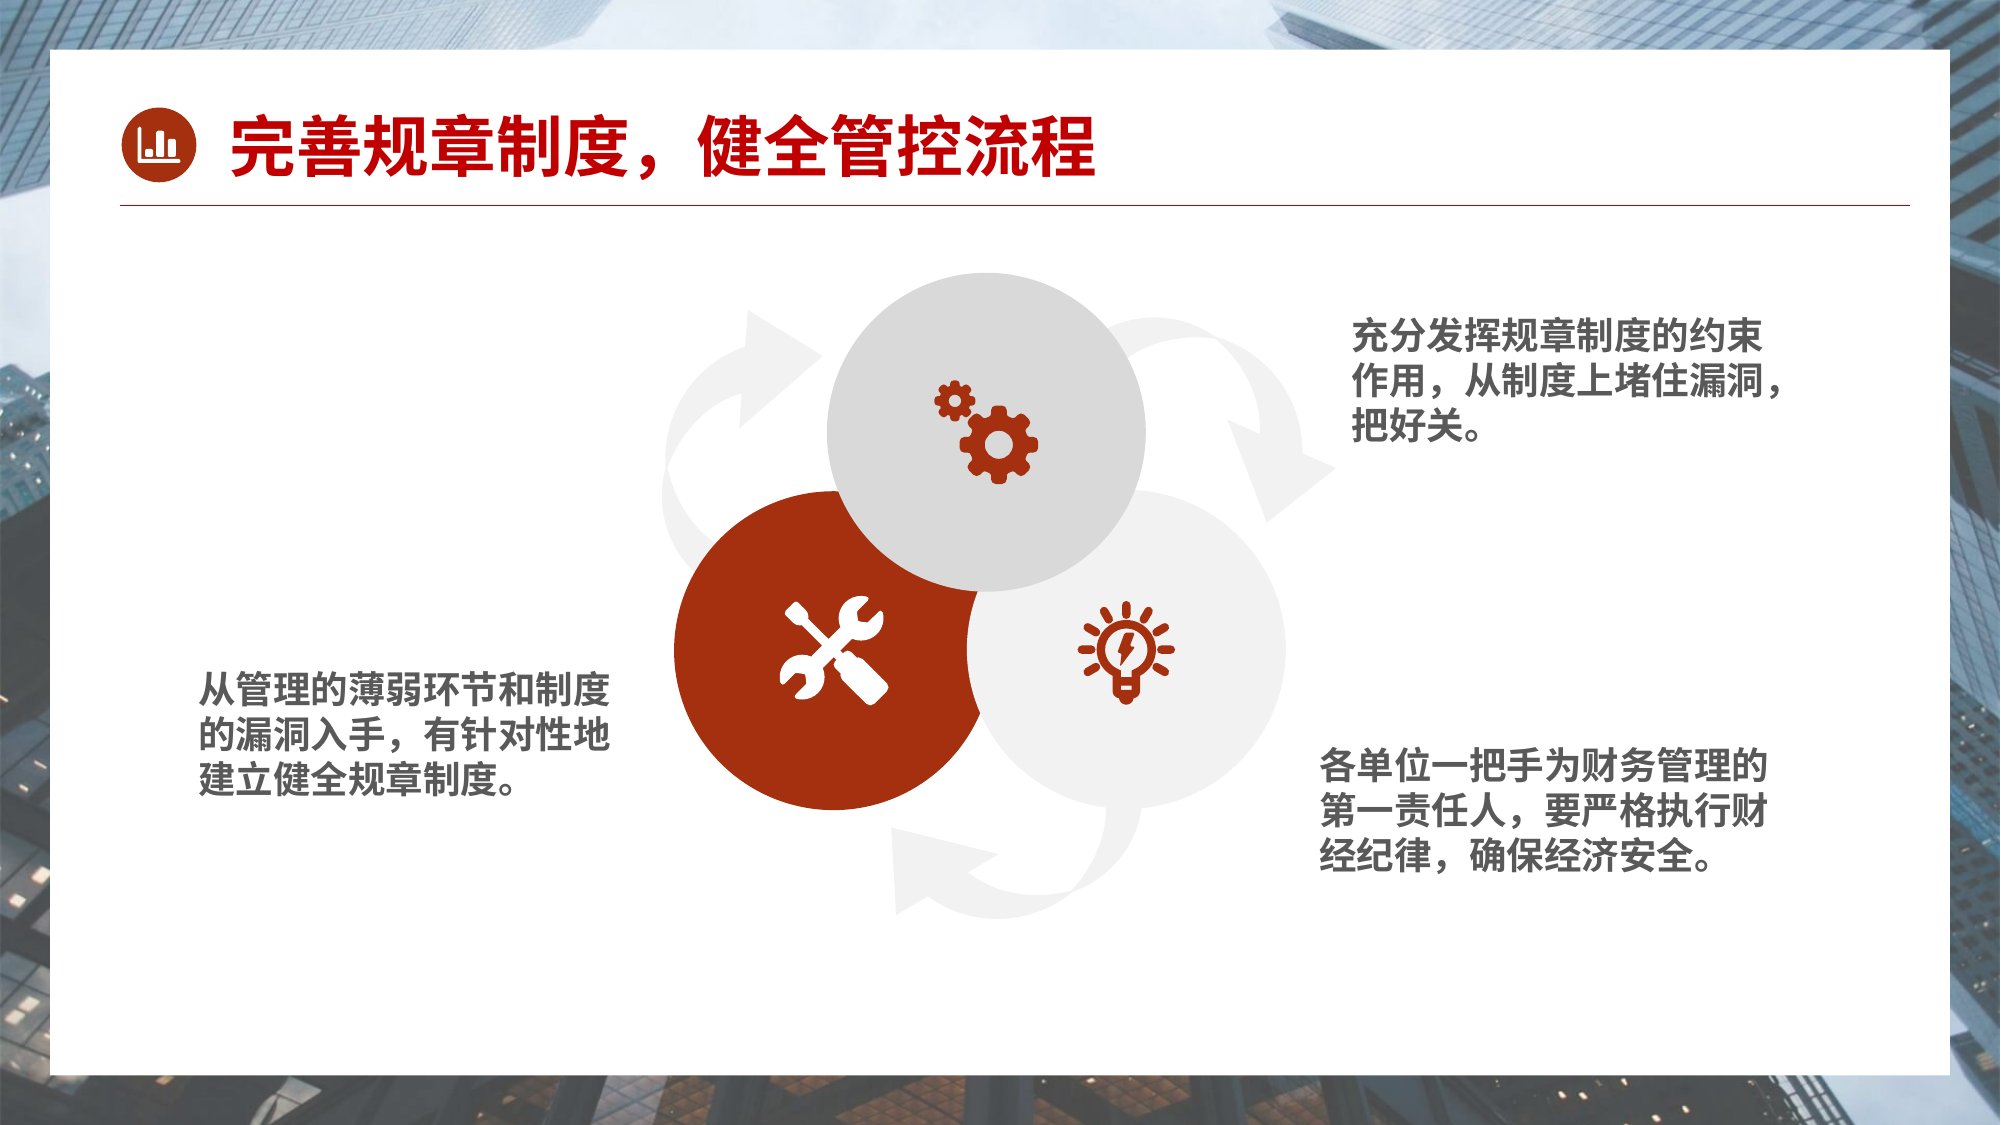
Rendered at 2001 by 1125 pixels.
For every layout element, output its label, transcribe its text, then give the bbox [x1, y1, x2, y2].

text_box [121, 107, 197, 183]
text_box 各单位一把手为财务管理的第一责任人，要严格执行财经纪律，确保经济安全。 [1336, 734, 1794, 885]
text_box 完善规章制度，健全管控流程 [214, 96, 1113, 192]
text_box 例如：报销会议费未附会议通知，培训旅费不附培训文件；专家评审费不在会议费中列支，未附发放表，也无专家领取签字；发放实物福利费无发放明细表。 [0, 0, 2000, 1125]
text_box 充分发挥规章制度的约束作用，从制度上堵住漏洞，把好关。 [1337, 304, 1794, 455]
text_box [661, 272, 1336, 919]
text_box 从管理的薄弱环节和制度的漏洞入手，有针对性地建立健全规章制度。 [183, 658, 632, 809]
